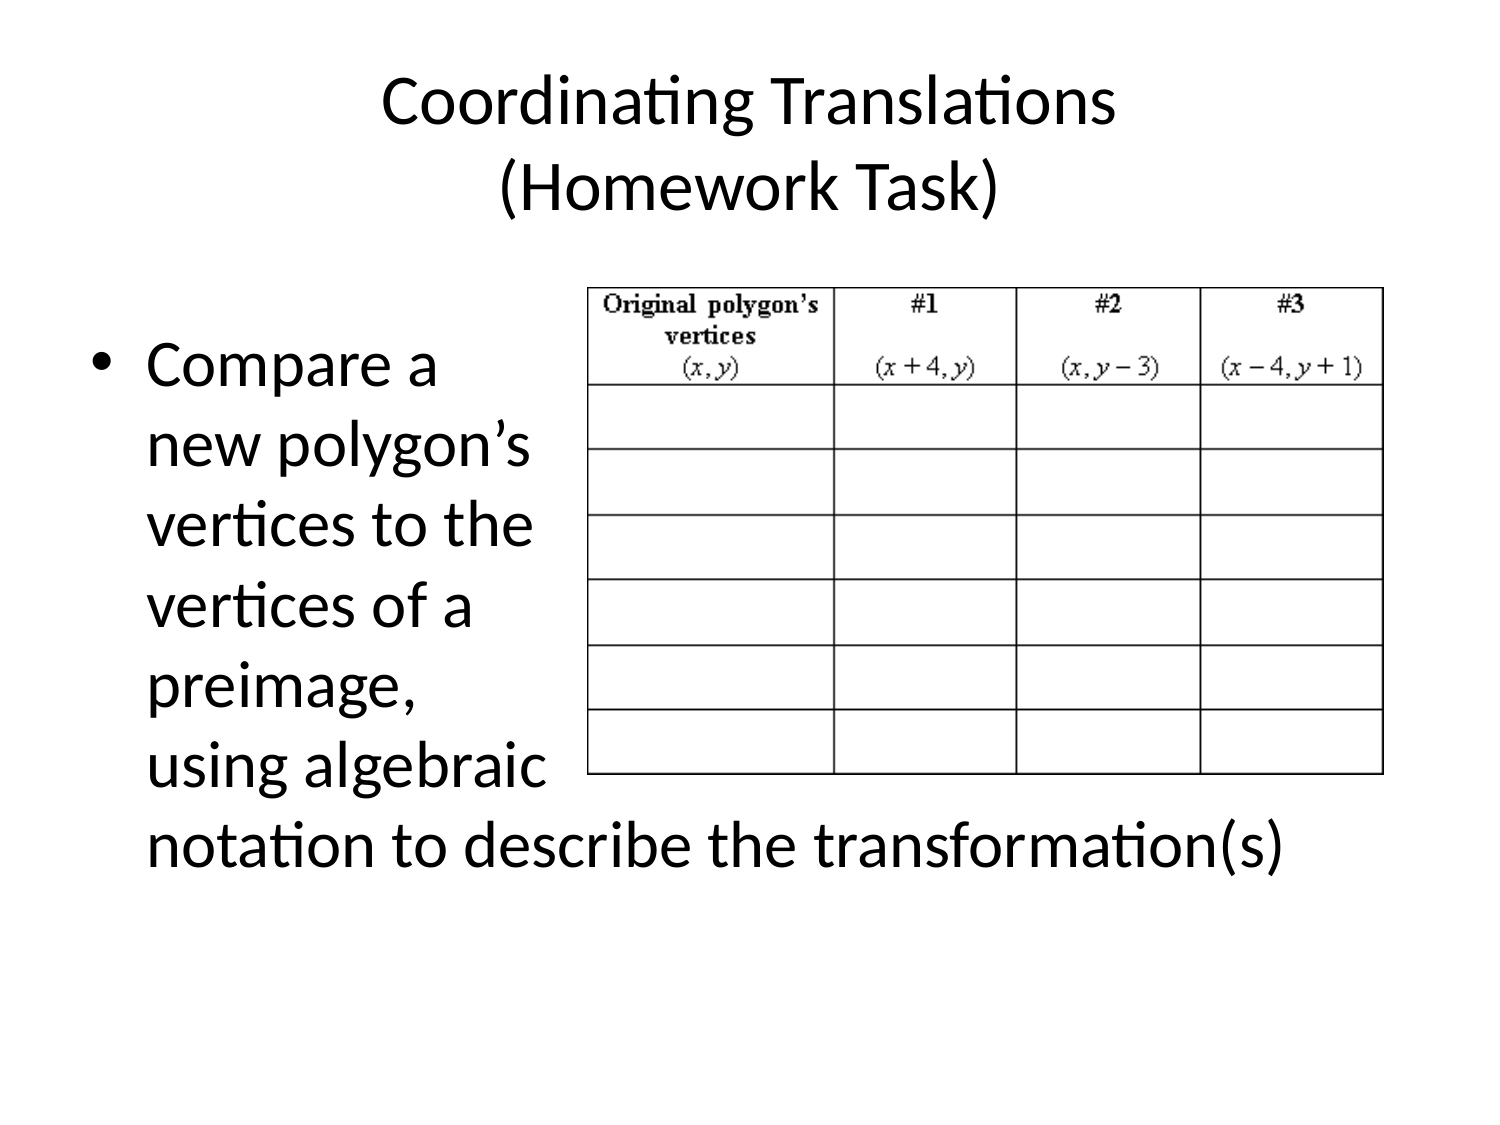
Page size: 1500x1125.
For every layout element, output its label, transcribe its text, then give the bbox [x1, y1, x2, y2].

list Compare a new polygon’s vertices to the vertices of a preimage, using algebraic notation to describe the transformation(s) [75, 312, 1388, 1050]
picture [587, 287, 1384, 776]
title Coordinating Translations (Homework Task) [75, 45, 1425, 233]
